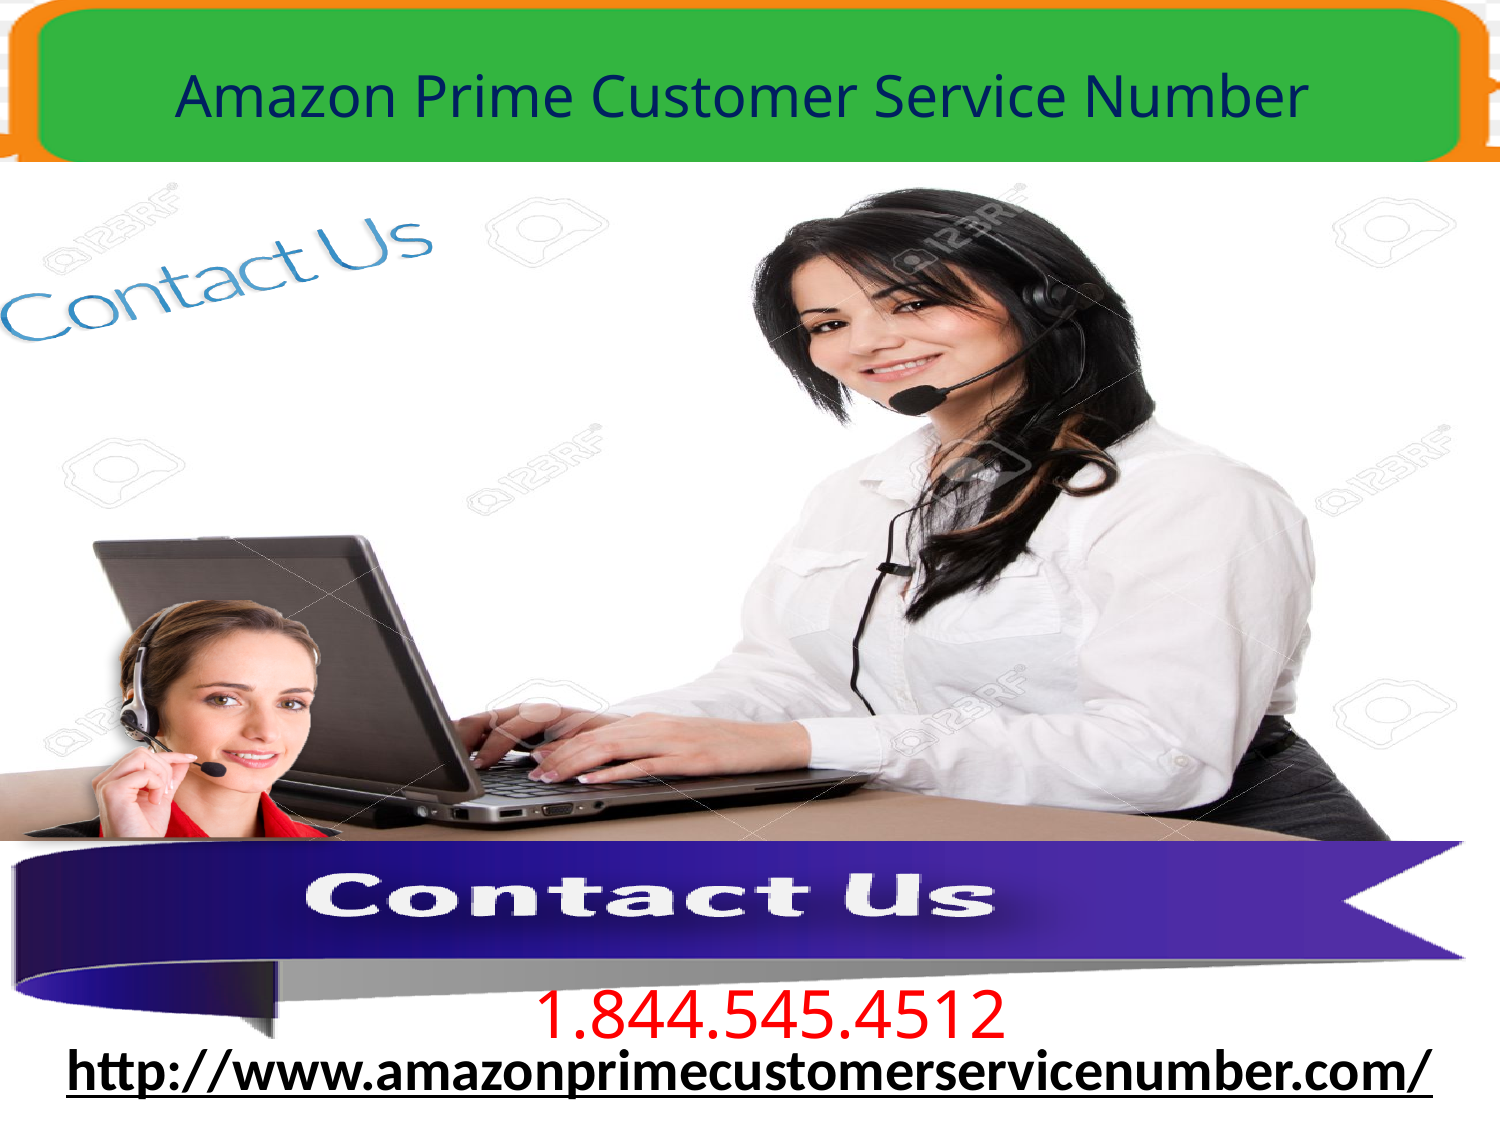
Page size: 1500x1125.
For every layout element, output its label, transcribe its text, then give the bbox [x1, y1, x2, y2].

picture [0, 0, 1500, 1051]
text_box http://www.amazonprimecustomerservicenumber.com/ [37, 1058, 1475, 1110]
